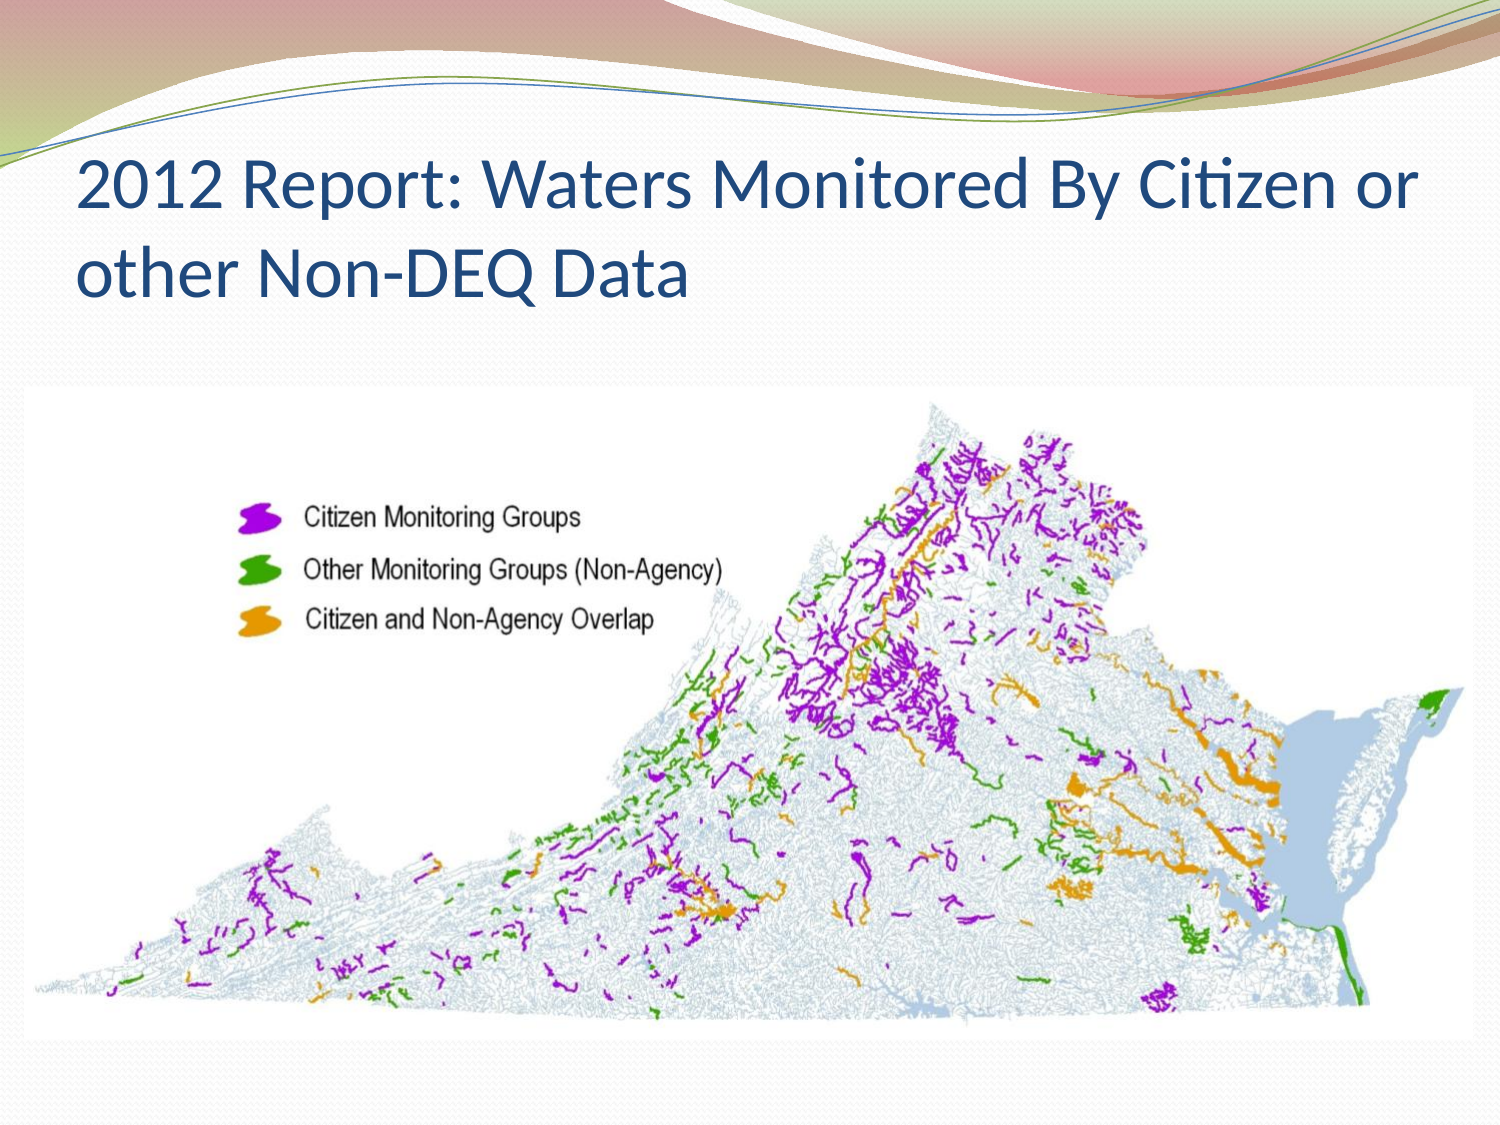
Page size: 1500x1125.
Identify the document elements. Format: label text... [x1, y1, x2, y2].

title 2012 Report: Waters Monitored By Citizen or other Non-DEQ Data [75, 125, 1425, 313]
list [24, 387, 1473, 1039]
